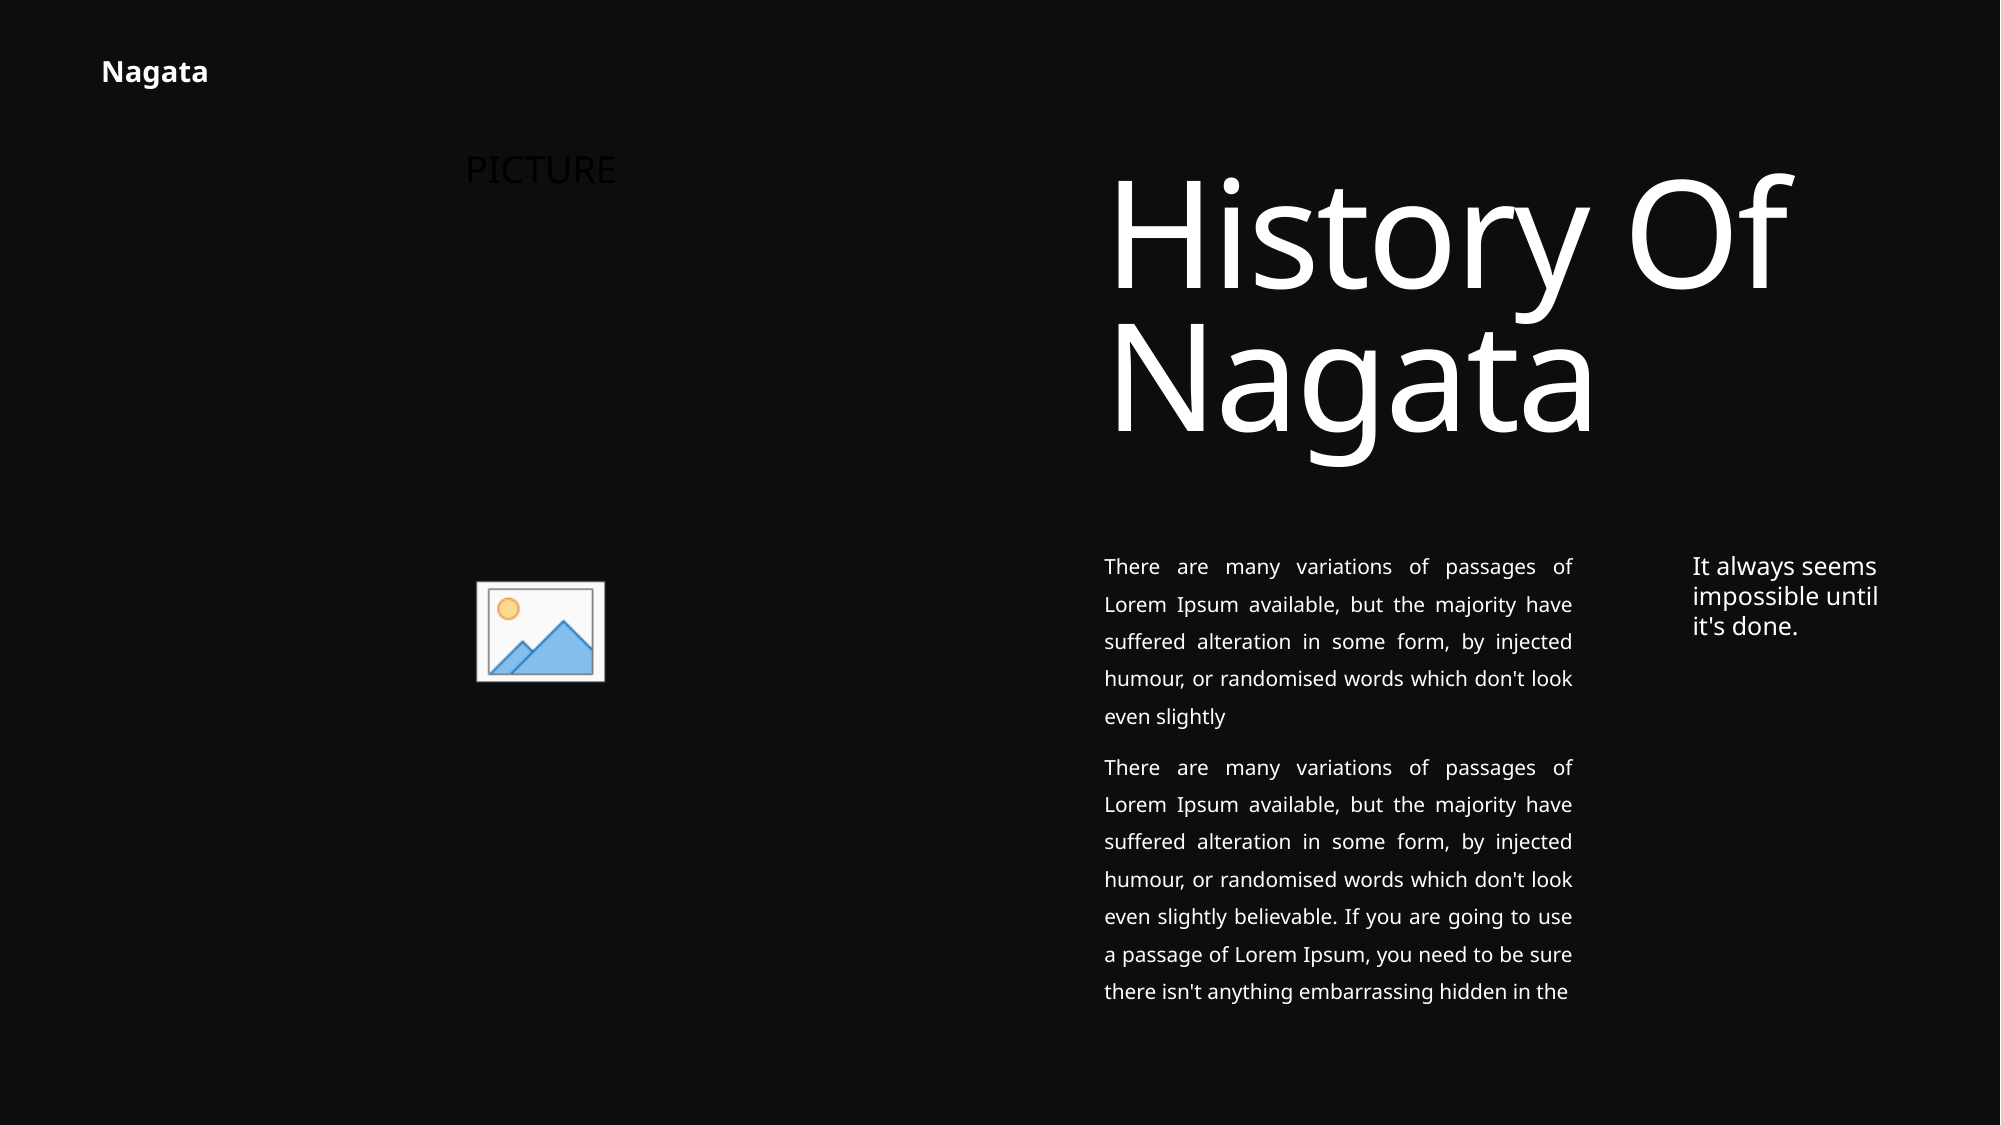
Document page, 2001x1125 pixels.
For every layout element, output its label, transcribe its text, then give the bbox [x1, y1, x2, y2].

text_box There are many variations of passages of Lorem Ipsum available, but the majority have suffered alteration in some form, by injected humour, or randomised words which don't look even slightly [1089, 533, 1588, 734]
text_box It always seems impossible until it's done. [1677, 542, 1916, 648]
picture [110, 138, 972, 1125]
text_box There are many variations of passages of Lorem Ipsum available, but the majority have suffered alteration in some form, by injected humour, or randomised words which don't look even slightly believable. If you are going to use a passage of Lorem Ipsum, you need to be sure there isn't anything embarrassing hidden in the [1089, 734, 1588, 1012]
text_box History Of [1089, 156, 1890, 299]
text_box Nagata [86, 46, 275, 96]
text_box Nagata [1089, 299, 1975, 444]
